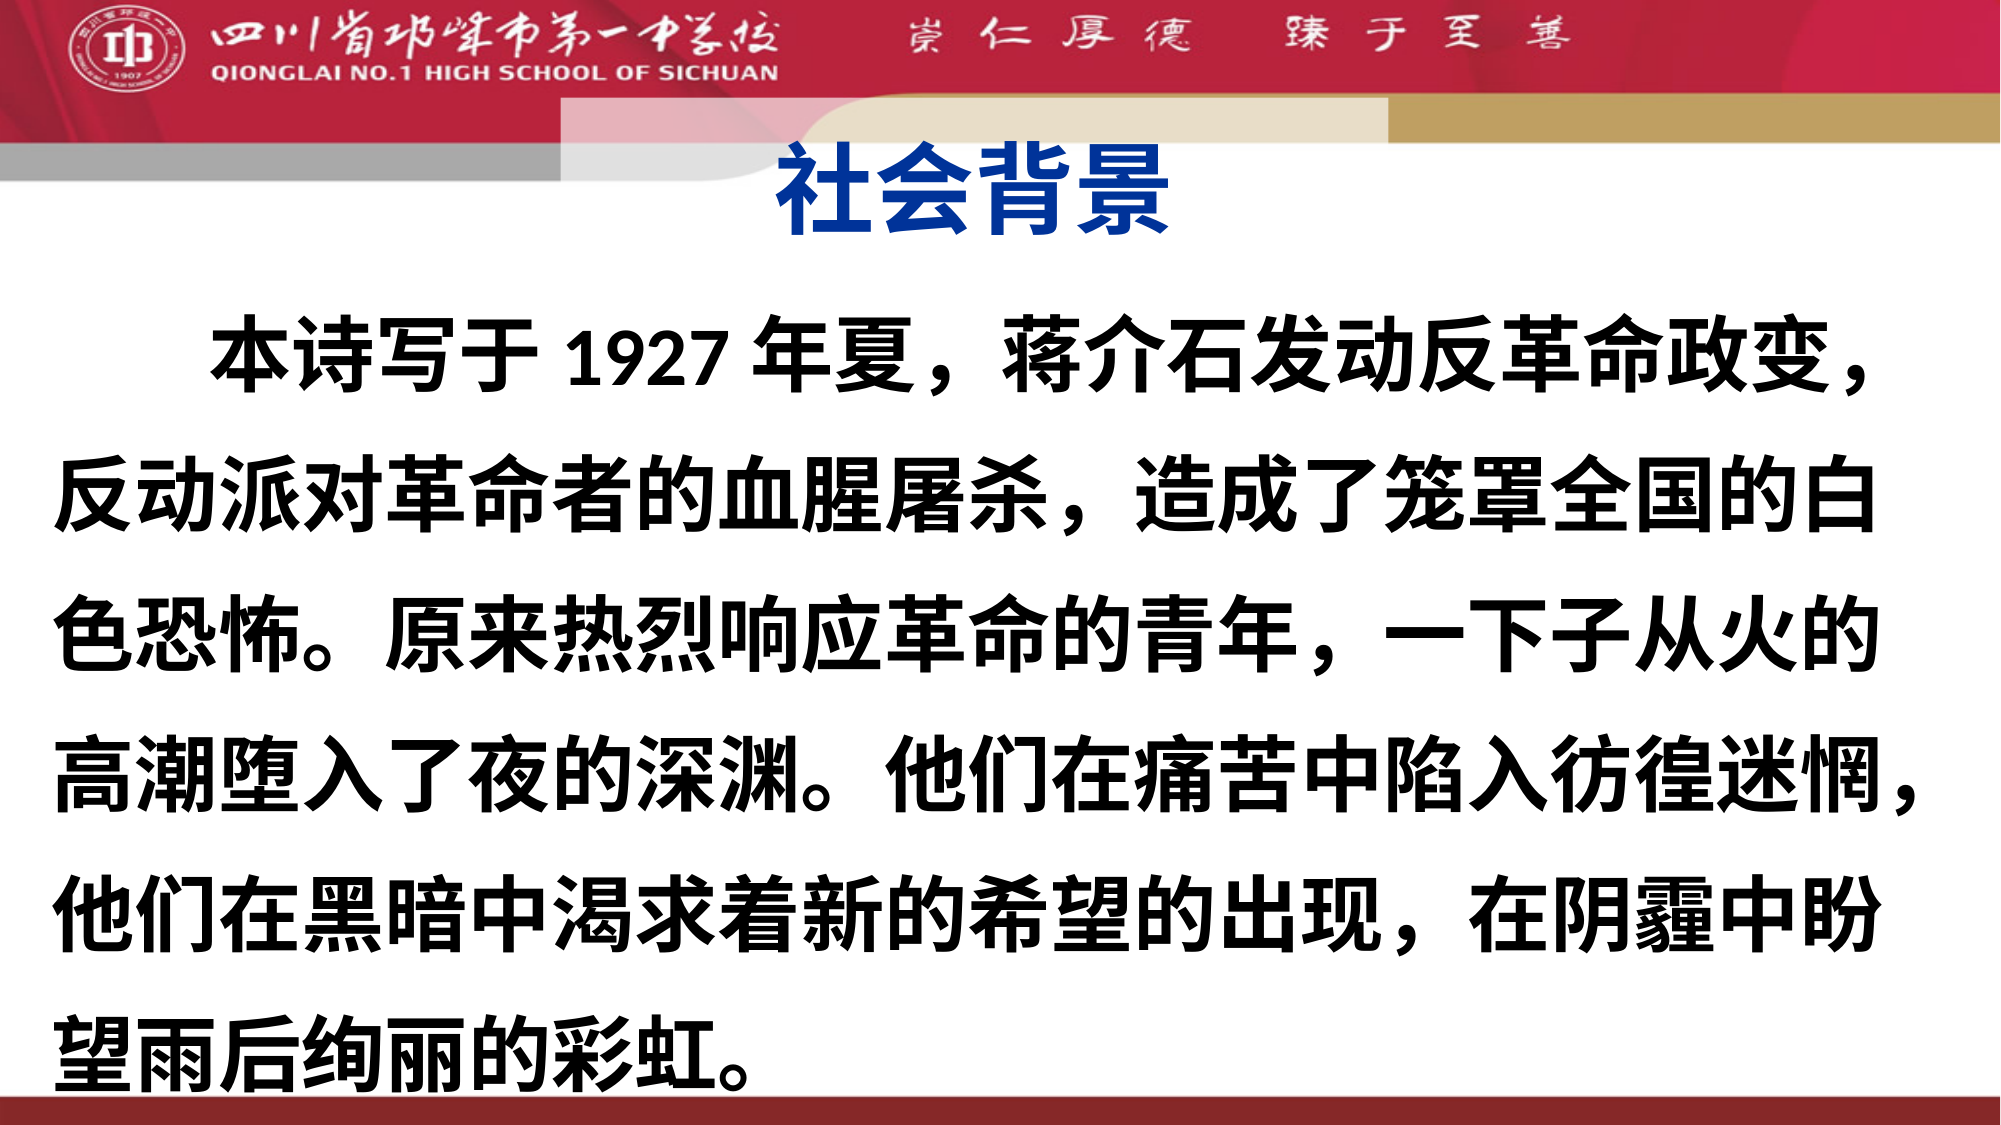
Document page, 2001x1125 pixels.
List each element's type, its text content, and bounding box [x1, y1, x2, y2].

text_box 社会背景 [560, 97, 1389, 253]
picture [0, 0, 2001, 1125]
text_box 本诗写于1927年夏，蒋介石发动反革命政变，反动派对革命者的血腥屠杀，造成了笼罩全国的白色恐怖。原来热烈响应革命的青年，一下子从火的高潮堕入了夜的深渊。他们在痛苦中陷入彷徨迷惘，他们在黑暗中渴求着新的希望的出现，在阴霾中盼望雨后绚丽的彩虹。 [34, 253, 1964, 1085]
